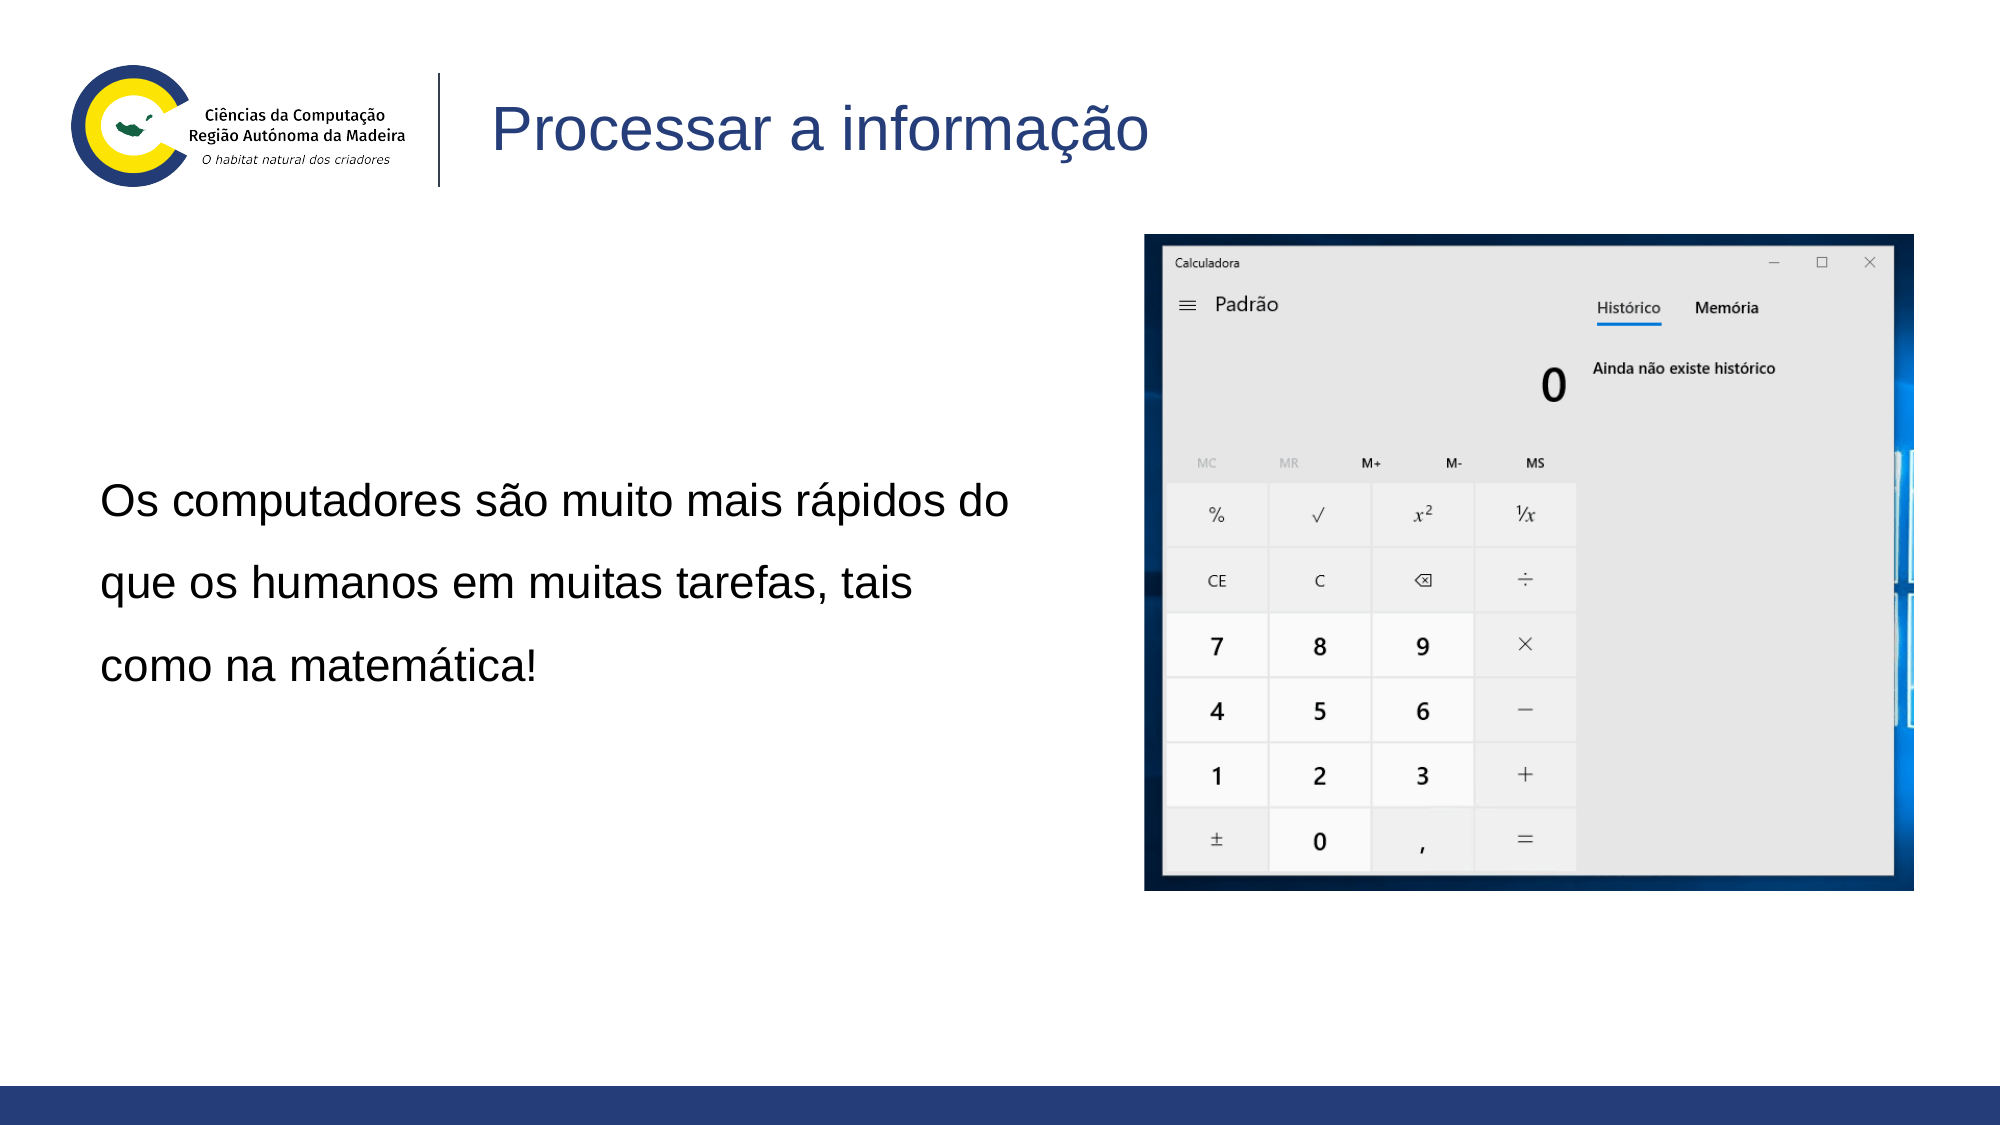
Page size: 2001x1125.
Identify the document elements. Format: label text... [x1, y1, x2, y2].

text_box Os computadores são muito mais rápidos do que os humanos em muitas tarefas, tais como na matemática! [86, 435, 1032, 698]
text_box [0, 1085, 2000, 1125]
picture [1144, 234, 1914, 891]
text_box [71, 65, 440, 188]
text_box Processar a informação [476, 80, 1167, 171]
